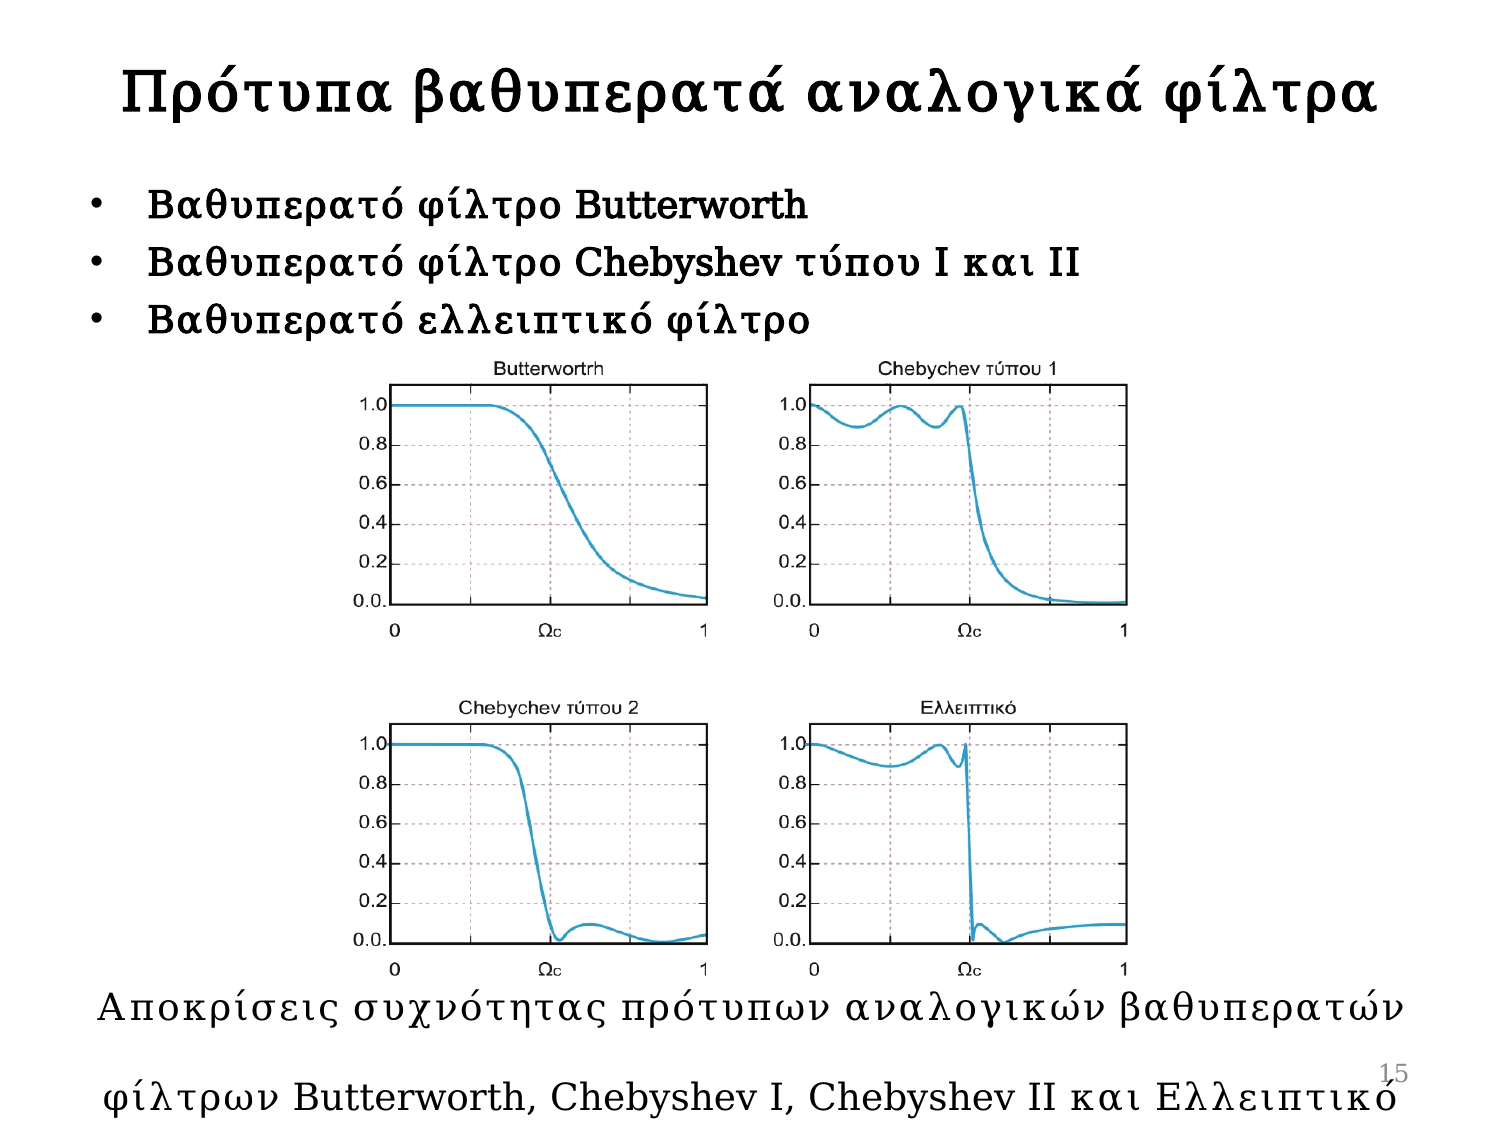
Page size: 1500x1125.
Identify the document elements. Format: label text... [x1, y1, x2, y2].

list Βαθυπερατό φίλτρο Butterworth Βαθυπερατό φίλτρο Chebyshev τύπου Ι και ΙΙ Βαθυπερατό ελλειπτικό φίλτρο Αποκρίσεις συχνότητας πρότυπων αναλογικών βαθυπερατών φίλτρων Butterworth, Chebyshev I, Chebyshev II και Ελλειπτικό [75, 172, 1425, 1071]
slide_number 15 [1222, 1042, 1425, 1103]
picture [352, 361, 1129, 977]
title Πρότυπα βαθυπερατά αναλογικά φίλτρα [75, 19, 1425, 159]
